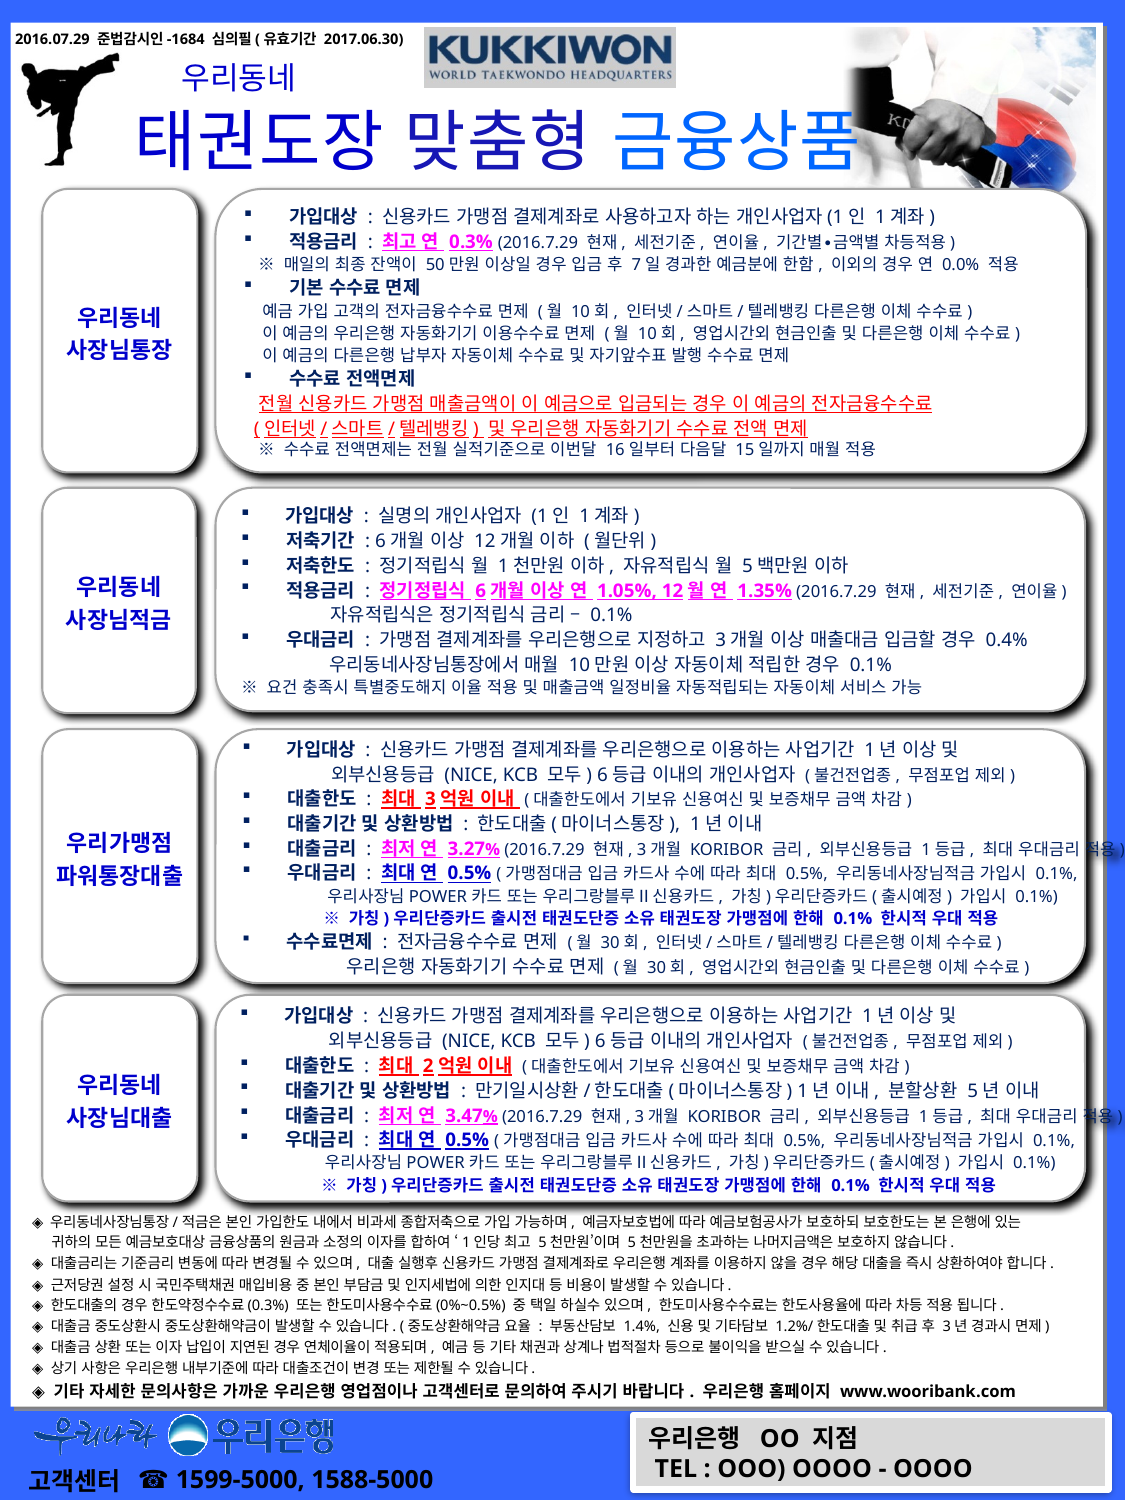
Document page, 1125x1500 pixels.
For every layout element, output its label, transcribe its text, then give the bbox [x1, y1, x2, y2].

text_box 2016.07.29 준법감시인-1684 심의필(유효기간 2017.06.30) [0, 22, 427, 56]
text_box ◈ 우리동네사장님통장/적금은 본인 가입한도 내에서 비과세 종합저축으로 가입 가능하며, 예금자보호법에 따라 예금보험공사가 보호하되 보호한도는 본 은행에 있는 귀하의 모든 예금보호대상 금융상품의 원금과 소정의 이자를 합하여 ‘1인당 최고 5천만원’이며 5천만원을 초과하는 나머지금액은 보호하지 않습니다. ◈ 대출금리는 기준금리 변동에 따라 변경될 수 있으며, 대출 실행후 신용카드 가맹점 결제계좌로 우리은행 계좌를 이용하지 않을 경우 해당 대출을 즉시 상환하여야 합니다. ◈ 근저당권 설정 시 국민주택채권 매입비용 중 본인 부담금 및 인지세법에 의한 인지대 등 비용이 발생할 수 있습니다. ◈ 한도대출의 경우 한도약정수수료(0.3%) 또는 한도미사용수수료(0%~0.5%) 중 택일 하실수 있으며, 한도미사용수수료는 한도사용율에 따라 차등 적용 됩니다. ◈ 대출금 중도상환시 중도상환해약금이 발생할 수 있습니다. (중도상환해약금 요율 : 부동산담보 1.4%, 신용 및 기타담보 1.2%/한도대출 및 취급 후 3년 경과시 면제) ◈ 대출금 상환 또는 이자 납입이 지연된 경우 연체이율이 적용되며, 예금 등 기타 채권과 상계나 법적절차 등으로 불이익을 받으실 수 있습니다. ◈ 상기 사항은 우리은행 내부기준에 따라 대출조건이 변경 또는 제한될 수 있습니다. ◈ 기타 자세한 문의사항은 가까운 우리은행 영업점이나 고객센터로 문의하여 주시기 바랍니다. 우리은행 홈페이지 www.wooribank.com [17, 1200, 1109, 1409]
text_box 우리동네 사장님통장 [42, 188, 198, 473]
picture [837, 27, 1096, 207]
picture [424, 27, 676, 88]
text_box 우리동네 사장님적금 [42, 487, 196, 714]
text_box 가입대상 : 신용카드 가맹점 결제계좌로 사용하고자 하는 개인사업자(1인 1계좌) 적용금리 : 최고 연 0.3% (2016.7.29 현재, 세전기준, 연이율, 기간별∙금액별 차등적용) ※ 매일의 최종 잔액이 50만원 이상일 경우 입금 후 7일 경과한 예금분에 한함, 이외의 경우 연 0.0% 적용 기본 수수료 면제 예금 가입 고객의 전자금융수수료 면제 (월 10회, 인터넷/스마트/텔레뱅킹 다른은행 이체 수수료) 이 예금의 우리은행 자동화기기 이용수수료 면제 (월 10회, 영업시간외 현금인출 및 다른은행 이체 수수료) 이 예금의 다른은행 납부자 자동이체 수수료 및 자기앞수표 발행 수수료 면제 수수료 전액면제 전월 신용카드 가맹점 매출금액이 이 예금으로 입금되는 경우 이 예금의 전자금융수수료 (인터넷/스마트/텔레뱅킹) 및 우리은행 자동화기기 수수료 전액 면제 ※ 수수료 전액면제는 전월 실적기준으로 이번달 16일부터 다음달 15일까지 매월 적용 [215, 188, 1087, 473]
text_box 우리동네 사장님대출 [42, 994, 198, 1202]
text_box 가입대상 : 신용카드 가맹점 결제계좌를 우리은행으로 이용하는 사업기간 1년 이상 및 외부신용등급 (NICE, KCB 모두) 6등급 이내의 개인사업자 (불건전업종, 무점포업 제외) 대출한도 : 최대 2억원 이내 (대출한도에서 기보유 신용여신 및 보증채무 금액 차감) 대출기간 및 상환방법 : 만기일시상환/한도대출(마이너스통장) 1년 이내, 분할상환 5년 이내 대출금리 : 최저 연 3.47% (2016.7.29 현재, 3개월 KORIBOR 금리, 외부신용등급 1등급, 최대 우대금리 적용) 우대금리 : 최대 연 0.5% (가맹점대금 입금 카드사 수에 따라 최대 0.5%, 우리동네사장님적금 가입시 0.1%, 우리사장님POWER카드 또는 우리그랑블루Ⅱ신용카드, 가칭)우리단증카드(출시예정) 가입시 0.1%) ※ 가칭)우리단증카드 출시전 태권도단증 소유 태권도장 가맹점에 한해 0.1% 한시적 우대 적용 [215, 994, 1086, 1202]
text_box 우리가맹점 파워통장대출 [42, 729, 198, 984]
picture [33, 1414, 333, 1456]
text_box 가입대상 : 신용카드 가맹점 결제계좌를 우리은행으로 이용하는 사업기간 1년 이상 및 외부신용등급 (NICE, KCB 모두) 6등급 이내의 개인사업자 (불건전업종, 무점포업 제외) 대출한도 : 최대 3억원 이내 (대출한도에서 기보유 신용여신 및 보증채무 금액 차감) 대출기간 및 상환방법 : 한도대출(마이너스통장), 1년 이내 대출금리 : 최저 연 3.27% (2016.7.29 현재, 3개월 KORIBOR 금리, 외부신용등급 1등급, 최대 우대금리 적용) 우대금리 : 최대 연 0.5% (가맹점대금 입금 카드사 수에 따라 최대 0.5%, 우리동네사장님적금 가입시 0.1%, 우리사장님POWER카드 또는 우리그랑블루Ⅱ신용카드, 가칭)우리단증카드(출시예정) 가입시 0.1%) ※ 가칭)우리단증카드 출시전 태권도단증 소유 태권도장 가맹점에 한해 0.1% 한시적 우대 적용 수수료면제 : 전자금융수수료 면제 (월 30회, 인터넷/스마트/텔레뱅킹 다른은행 이체 수수료) 우리은행 자동화기기 수수료 면제 (월 30회, 영업시간외 현금인출 및 다른은행 이체 수수료) [215, 729, 1086, 984]
text_box 우리동네 [166, 56, 333, 73]
text_box [10, 22, 1103, 1407]
text_box [0, 0, 1125, 1500]
picture [17, 47, 124, 172]
text_box 우리은행 OO 지점 TEL : OOO) OOOO - OOOO [630, 1412, 1112, 1493]
text_box 가입대상 : 실명의 개인사업자 (1인 1계좌) 저축기간 : 6개월 이상 12개월 이하 (월단위) 저축한도 : 정기적립식 월 1천만원 이하, 자유적립식 월 5백만원 이하 적용금리 : 정기정립식 6개월 이상 연 1.05%, 12월 연 1.35% (2016.7.29 현재, 세전기준, 연이율) 자유적립식은 정기적립식 금리 – 0.1% 우대금리 : 가맹점 결제계좌를 우리은행으로 지정하고 3개월 이상 매출대금 입금할 경우 0.4% 우리동네사장님통장에서 매월 10만원 이상 자동이체 적립한 경우 0.1% ※ 요건 충족시 특별중도해지 이율 적용 및 매출금액 일정비율 자동적립되는 자동이체 서비스 가능 [215, 487, 1086, 712]
text_box [29, 1409, 1096, 1463]
text_box 고객센터 [29, 1460, 123, 1500]
text_box 태권도장 맞춤형 금융상품 [15, 73, 832, 188]
text_box ☎ 1599-5000, 1588-5000 [123, 1455, 516, 1500]
